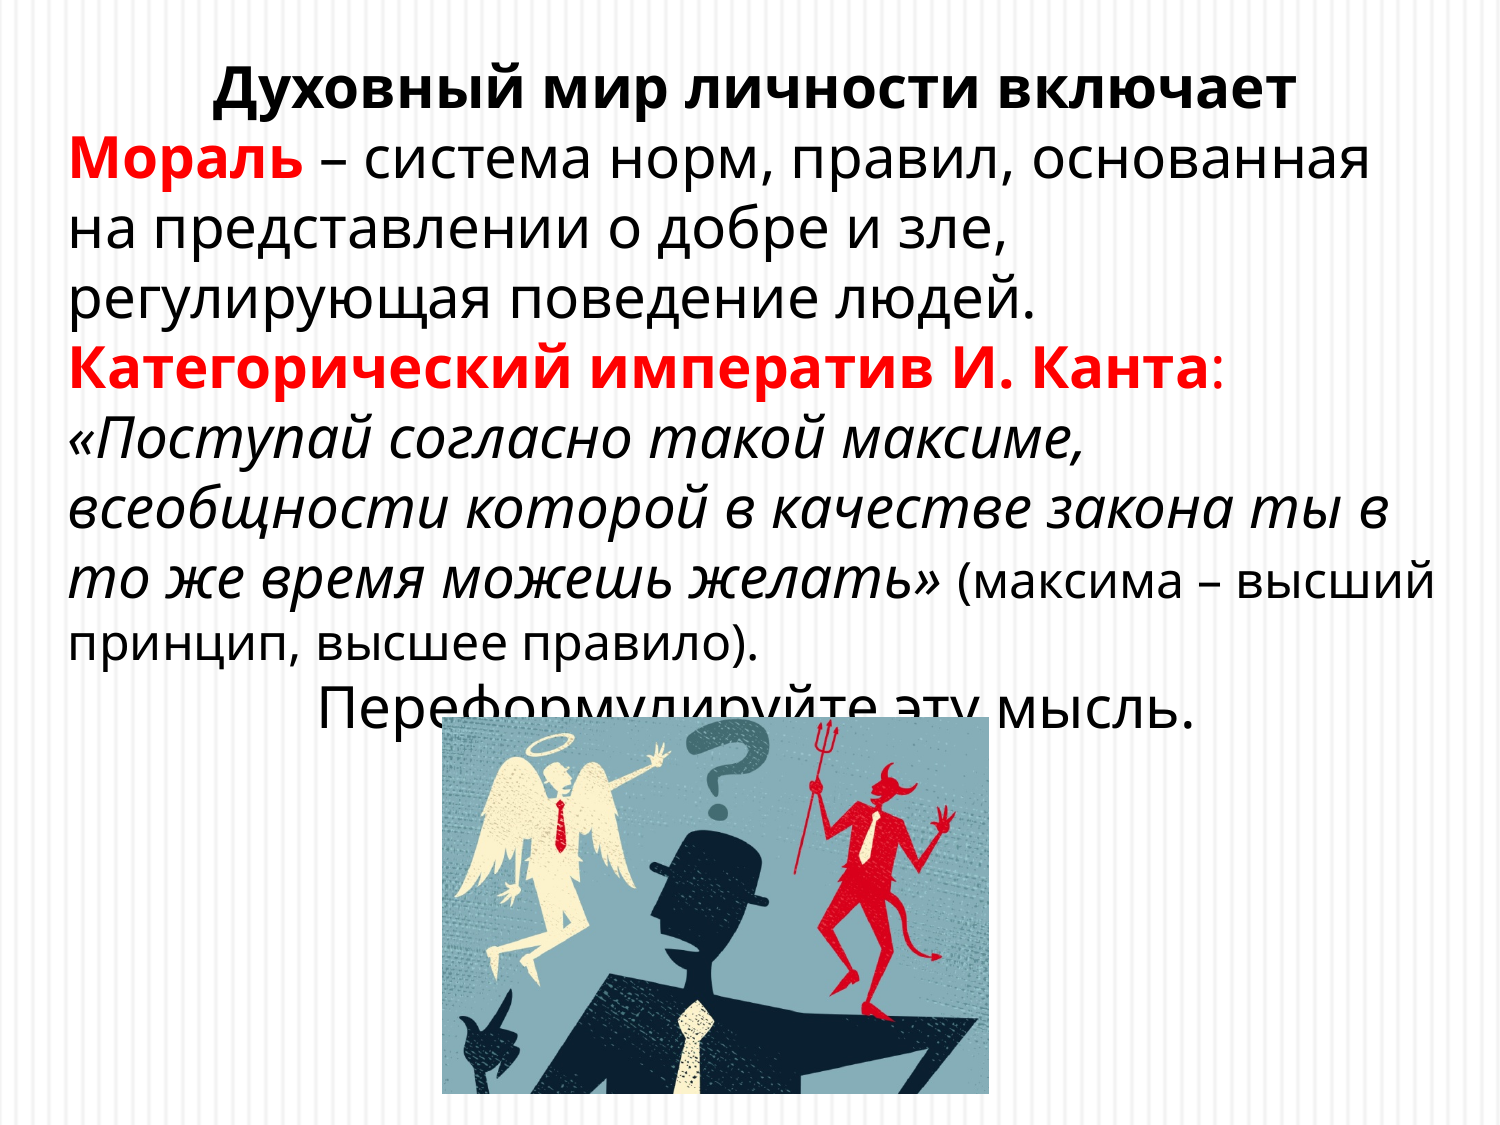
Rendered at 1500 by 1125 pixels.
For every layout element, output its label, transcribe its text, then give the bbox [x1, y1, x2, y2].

text_box Духовный мир личности включает Мораль – система норм, правил, основанная на представлении о добре и зле, регулирующая поведение людей. Категорический императив И. Канта: «Поступай согласно такой максиме, всеобщности которой в качестве закона ты в то же время можешь желать» (максима – высший принцип, высшее правило). Переформулируйте эту мысль. [53, 42, 1459, 748]
picture [442, 717, 989, 1095]
